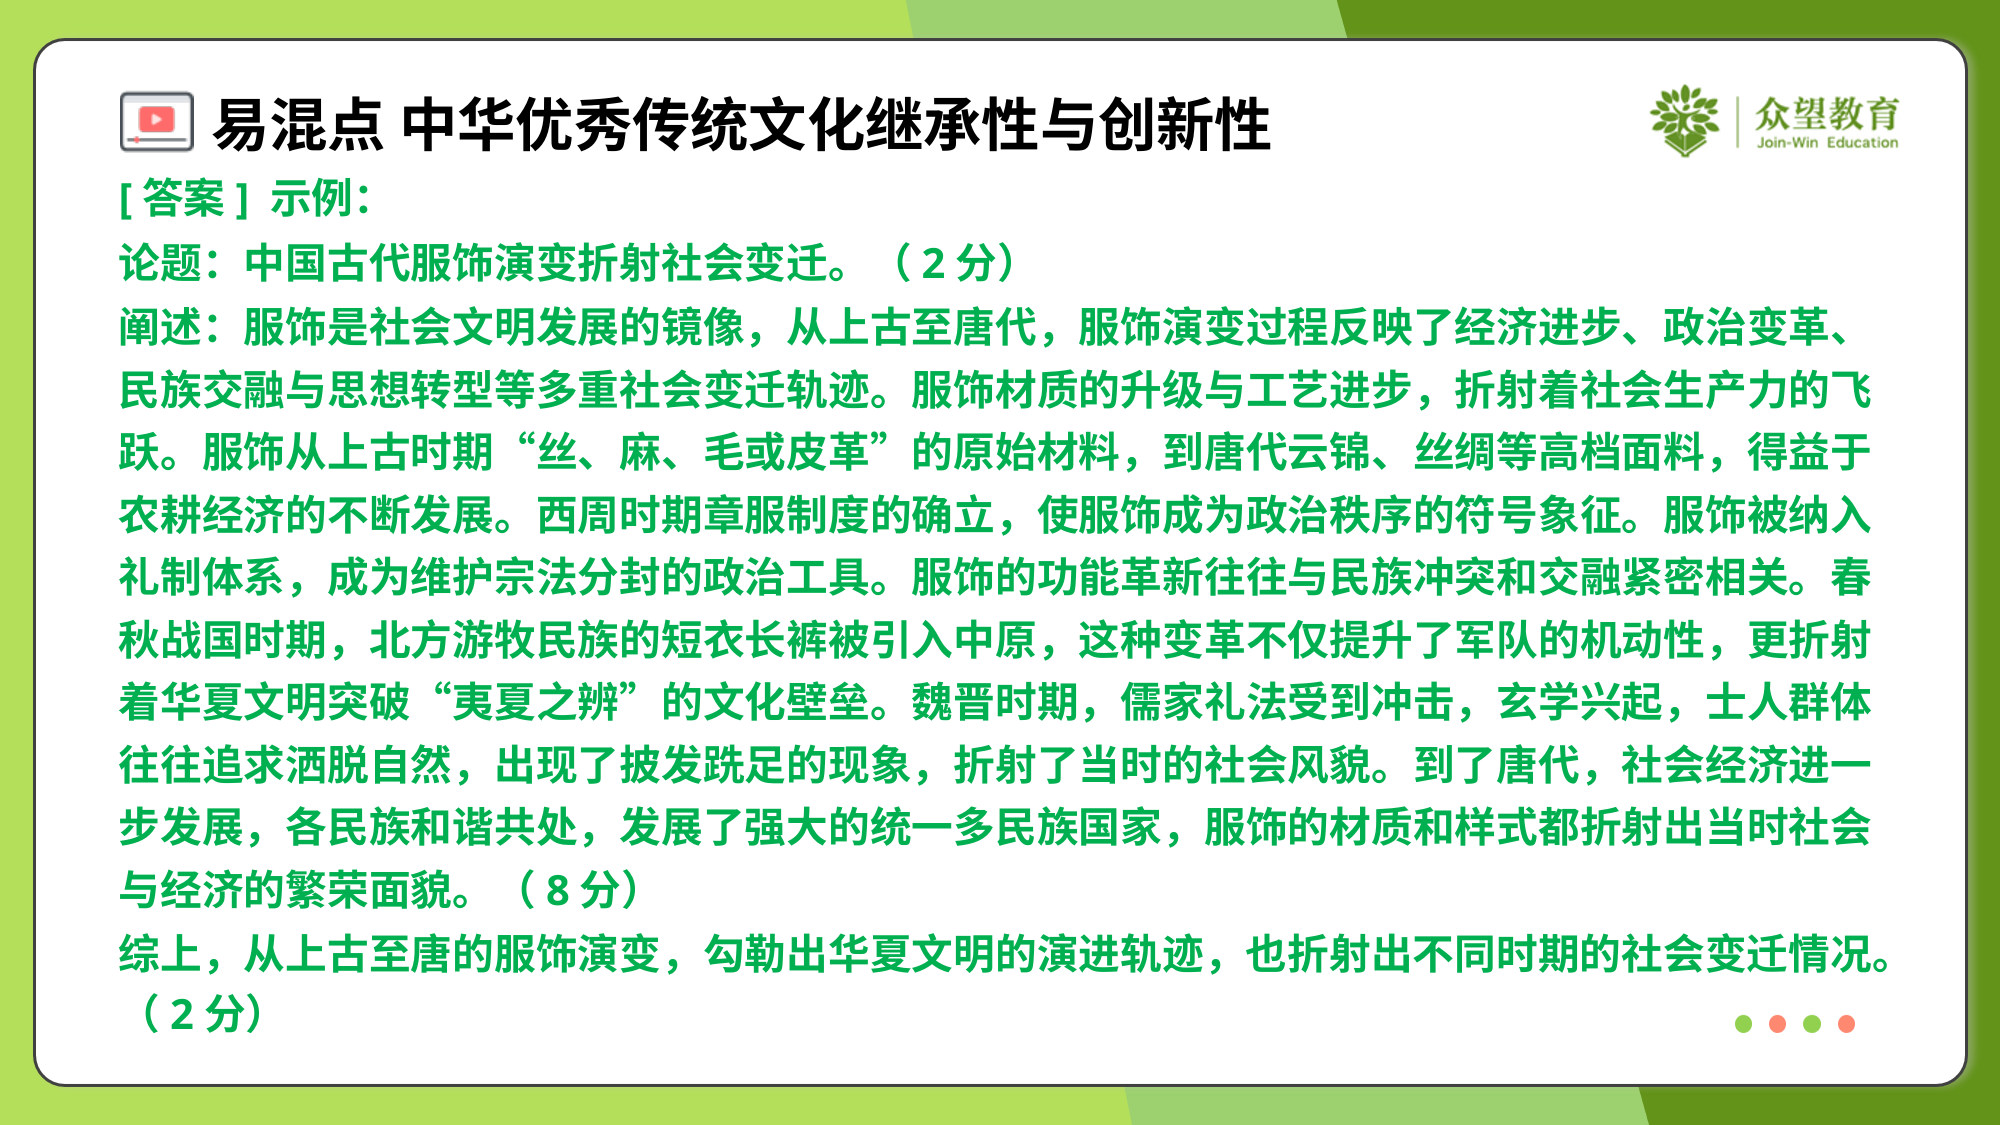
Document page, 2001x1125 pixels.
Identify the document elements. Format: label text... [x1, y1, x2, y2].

text_box [答案] 示例： 论题：中国古代服饰演变折射社会变迁。（2分） 阐述：服饰是社会文明发展的镜像，从上古至唐代，服饰演变过程反映了经济进步、政治变革、 民族交融与思想转型等多重社会变迁轨迹。服饰材质的升级与工艺进步，折射着社会生产力的飞 跃。服饰从上古时期“丝、麻、毛或皮革”的原始材料，到唐代云锦、丝绸等高档面料，得益于 农耕经济的不断发展。西周时期章服制度的确立，使服饰成为政治秩序的符号象征。服饰被纳入 礼制体系，成为维护宗法分封的政治工具。服饰的功能革新往往与民族冲突和交融紧密相关。春 秋战国时期，北方游牧民族的短衣长裤被引入中原，这种变革不仅提升了军队的机动性，更折射 着华夏文明突破“夷夏之辨”的文化壁垒。魏晋时期，儒家礼法受到冲击，玄学兴起，士人群体 往往追求洒脱自然，出现了披发跣足的现象，折射了当时的社会风貌。到了唐代，社会经济进一 步发展，各民族和谐共处，发展了强大的统一多民族国家，服饰的材质和样式都折射出当时社会 与经济的繁荣面貌。（8分） 综上，从上古至唐的服饰演变，勾勒出华夏文明的演进轨迹，也折射出不同时期的社会变迁情况。 （2分） [118, 159, 1883, 1035]
picture [0, 0, 2000, 1125]
